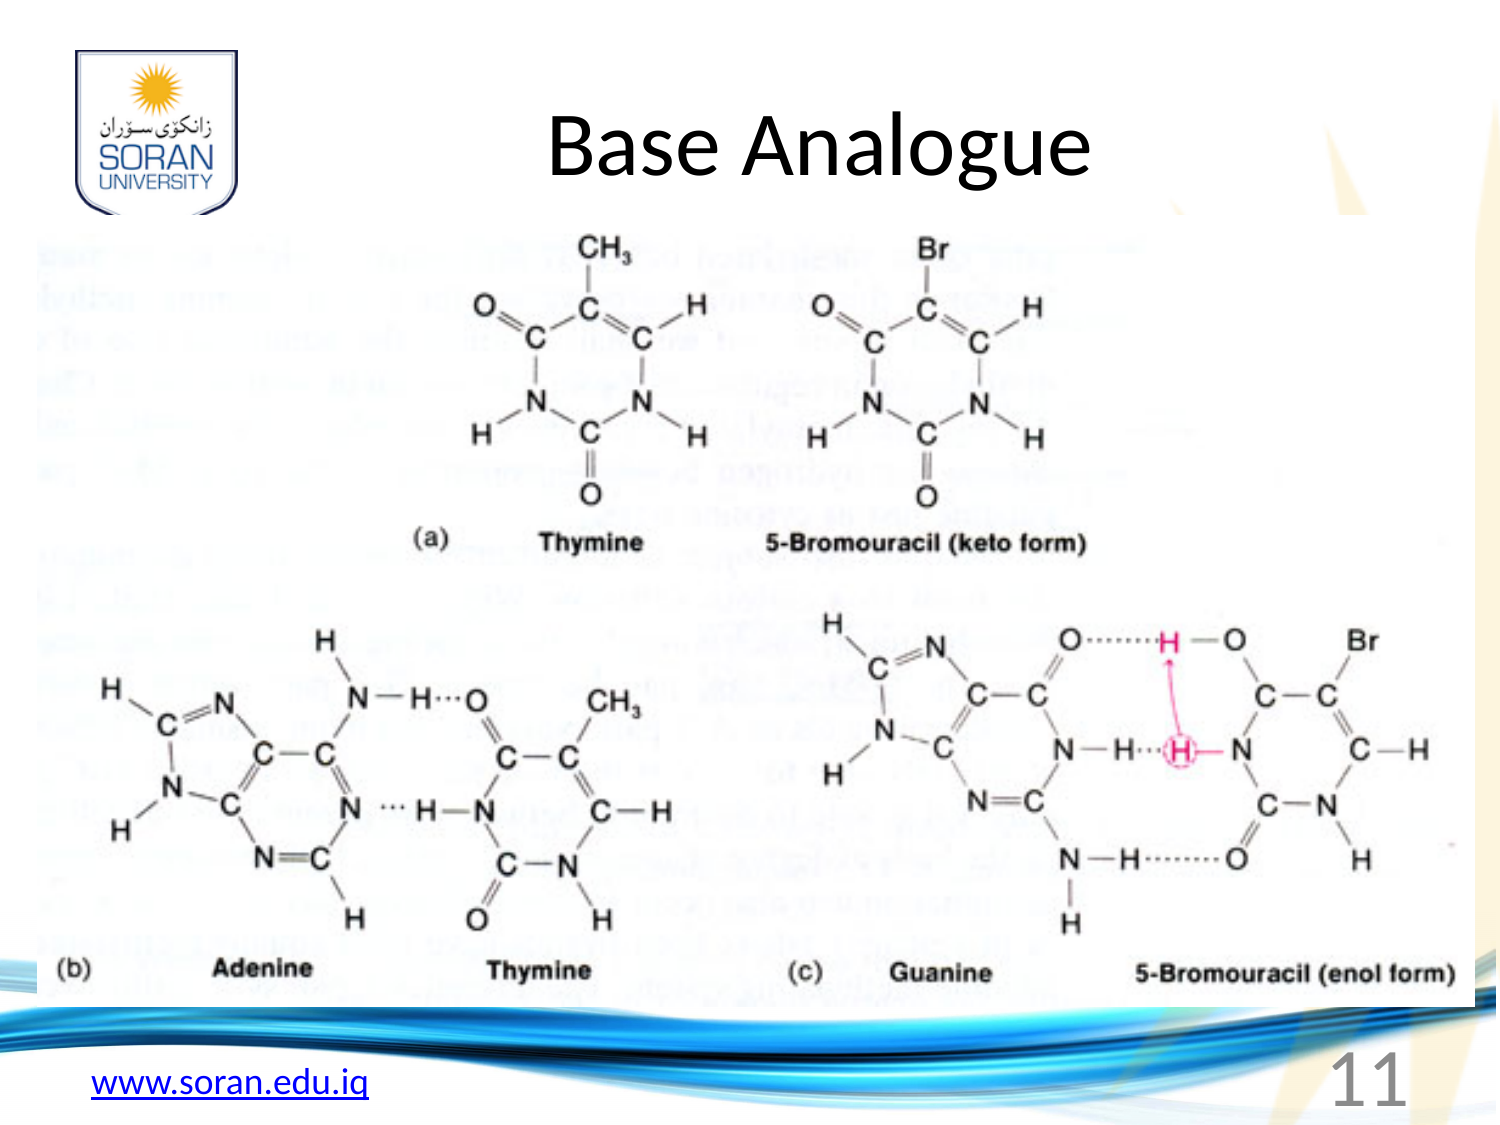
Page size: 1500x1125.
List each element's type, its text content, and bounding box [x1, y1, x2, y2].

slide_number 11 [1074, 1042, 1425, 1103]
title Base Analogue [75, 45, 1425, 213]
picture [0, 99, 1500, 1125]
